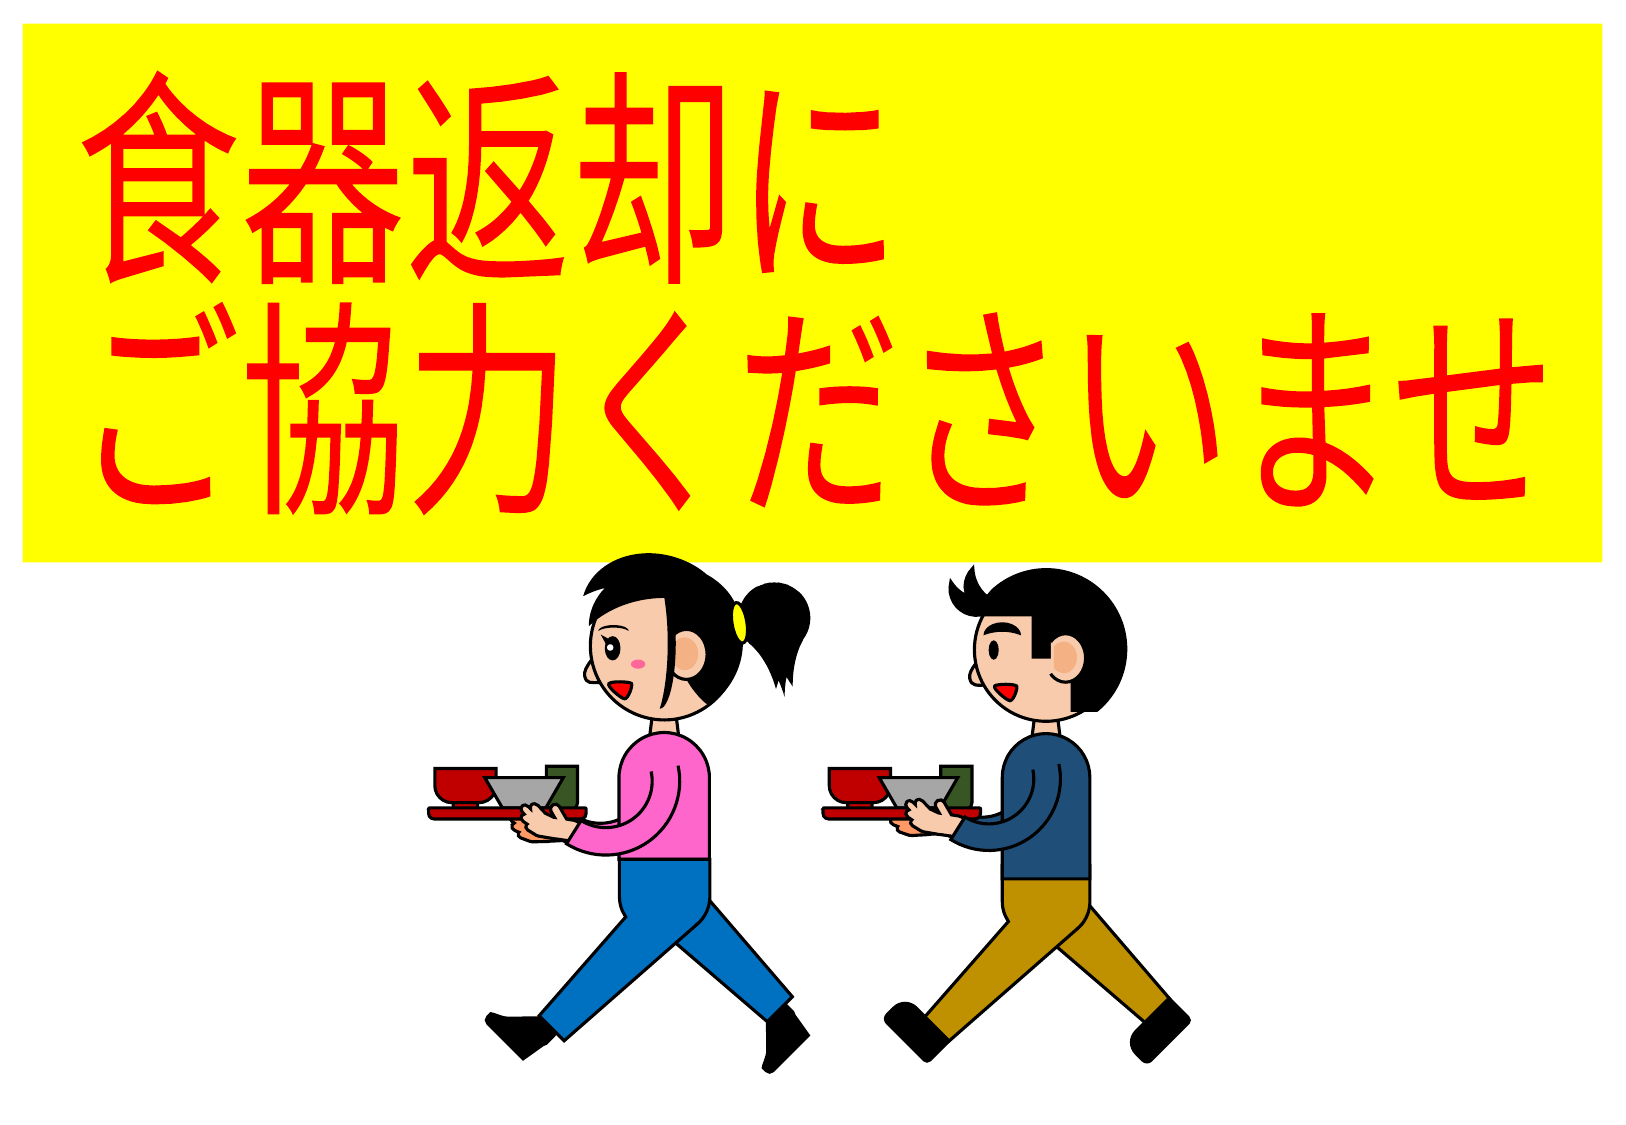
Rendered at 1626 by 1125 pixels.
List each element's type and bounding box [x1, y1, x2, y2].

text_box [428, 552, 1190, 1062]
text_box [20, 21, 1604, 564]
